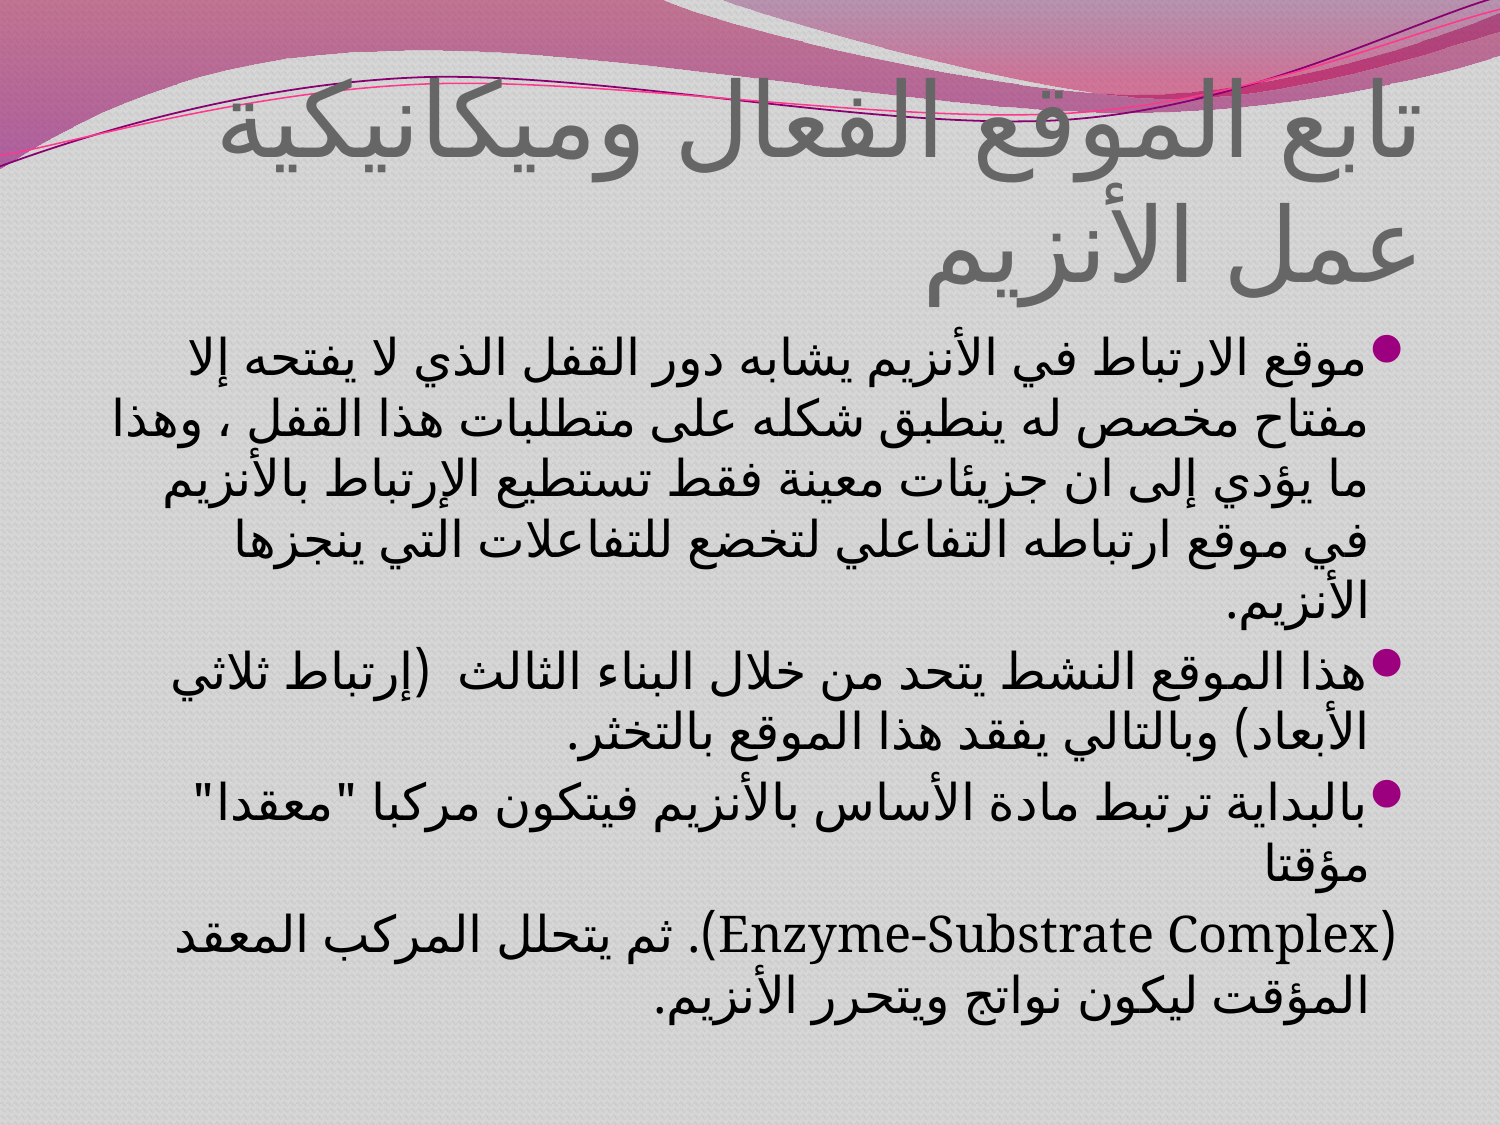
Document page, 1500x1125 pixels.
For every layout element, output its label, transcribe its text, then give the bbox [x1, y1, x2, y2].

list موقع الارتباط في الأنزيم يشابه دور القفل الذي لا يفتحه إلا مفتاح مخصص له ينطبق شكله على متطلبات هذا القفل ، وهذا ما يؤدي إلى ان جزيئات معينة فقط تستطيع الإرتباط بالأنزيم في موقع ارتباطه التفاعلي لتخضع للتفاعلات التي ينجزها الأنزيم. هذا الموقع النشط يتحد من خلال البناء الثالث (إرتباط ثلاثي الأبعاد) وبالتالي يفقد هذا الموقع بالتخثر. بالبداية ترتبط مادة الأساس بالأنزيم فيتكون مركبا "معقدا" مؤقتا (Enzyme-Substrate Complex). ثم يتحلل المركب المعقد المؤقت ليكون نواتج ويتحرر الأنزيم. [75, 317, 1425, 1038]
title تابع الموقع الفعال وميكانيكية عمل الأنزيم [75, 115, 1425, 303]
